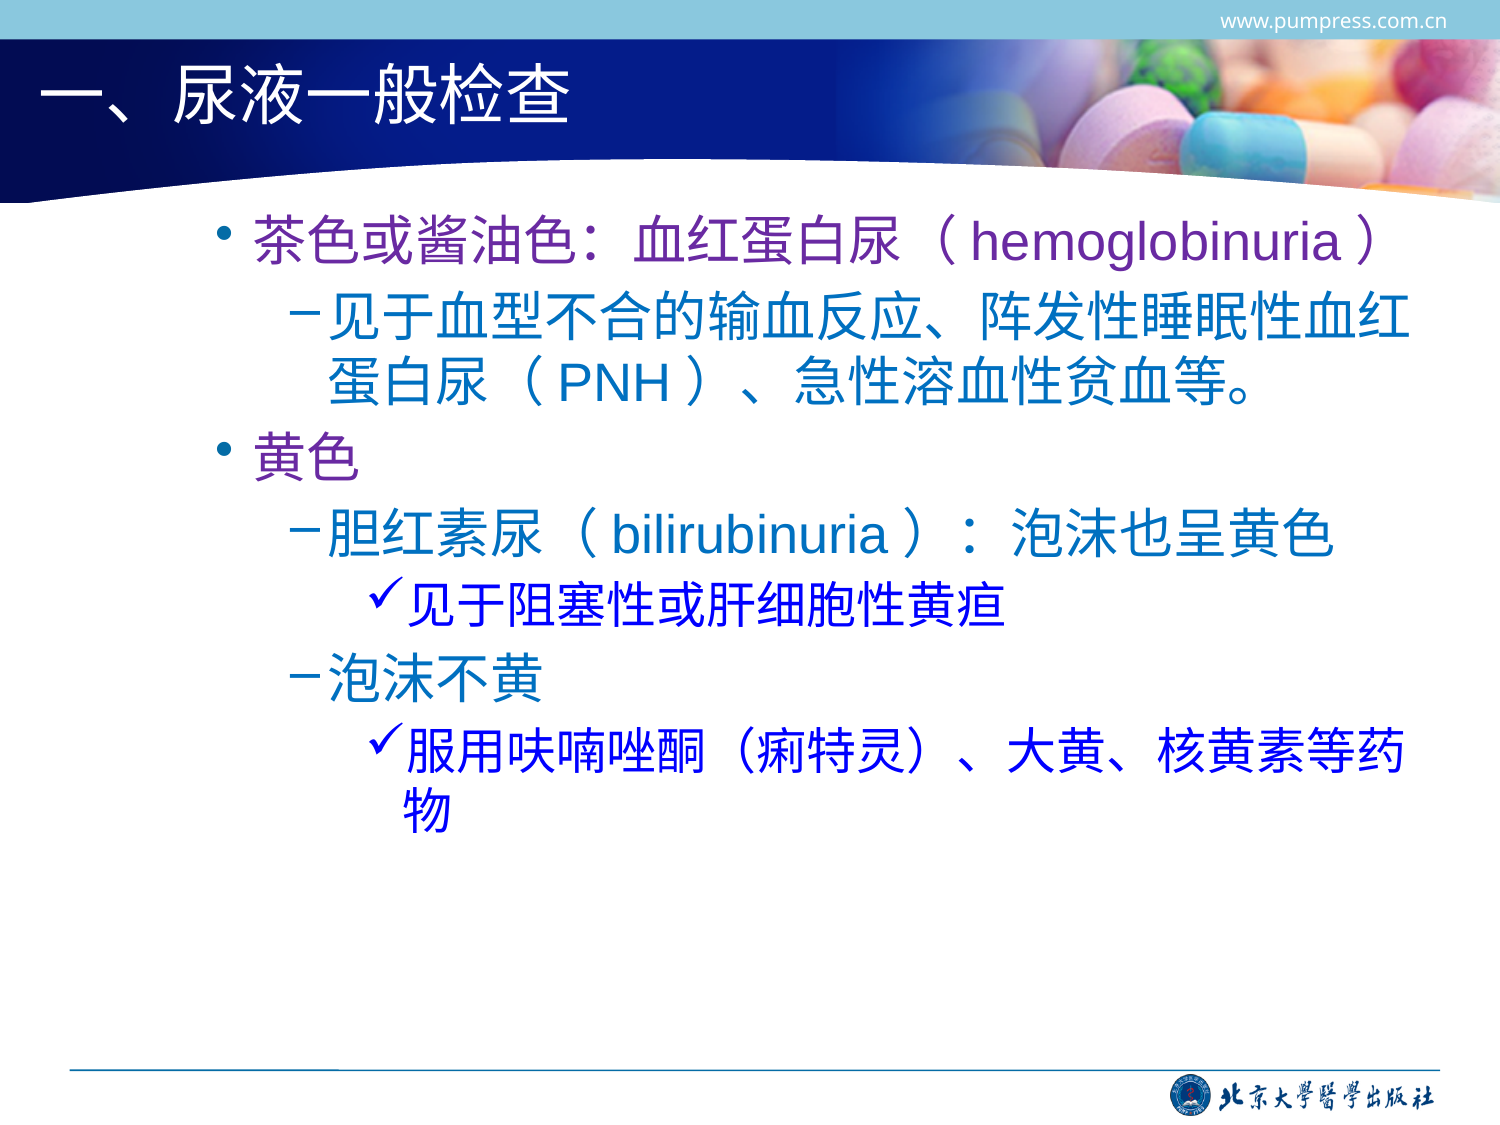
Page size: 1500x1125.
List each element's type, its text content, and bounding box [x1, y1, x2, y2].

picture [1170, 1074, 1436, 1118]
list 茶色或酱油色：血红蛋白尿（hemoglobinuria） 见于血型不合的输血反应、阵发性睡眠性血红蛋白尿（PNH）、急性溶血性贫血等。 黄色 胆红素尿（bilirubinuria）：泡沫也呈黄色 见于阻塞性或肝细胞性黄疸 泡沫不黄 服用呋喃唑酮（痢特灵）、大黄、核黄素等药物 [49, 198, 1463, 1026]
picture [0, 40, 1500, 203]
slide_number www.pumpress.com.cn [1024, 0, 1463, 38]
title 一、尿液一般检查 [23, 46, 1349, 140]
